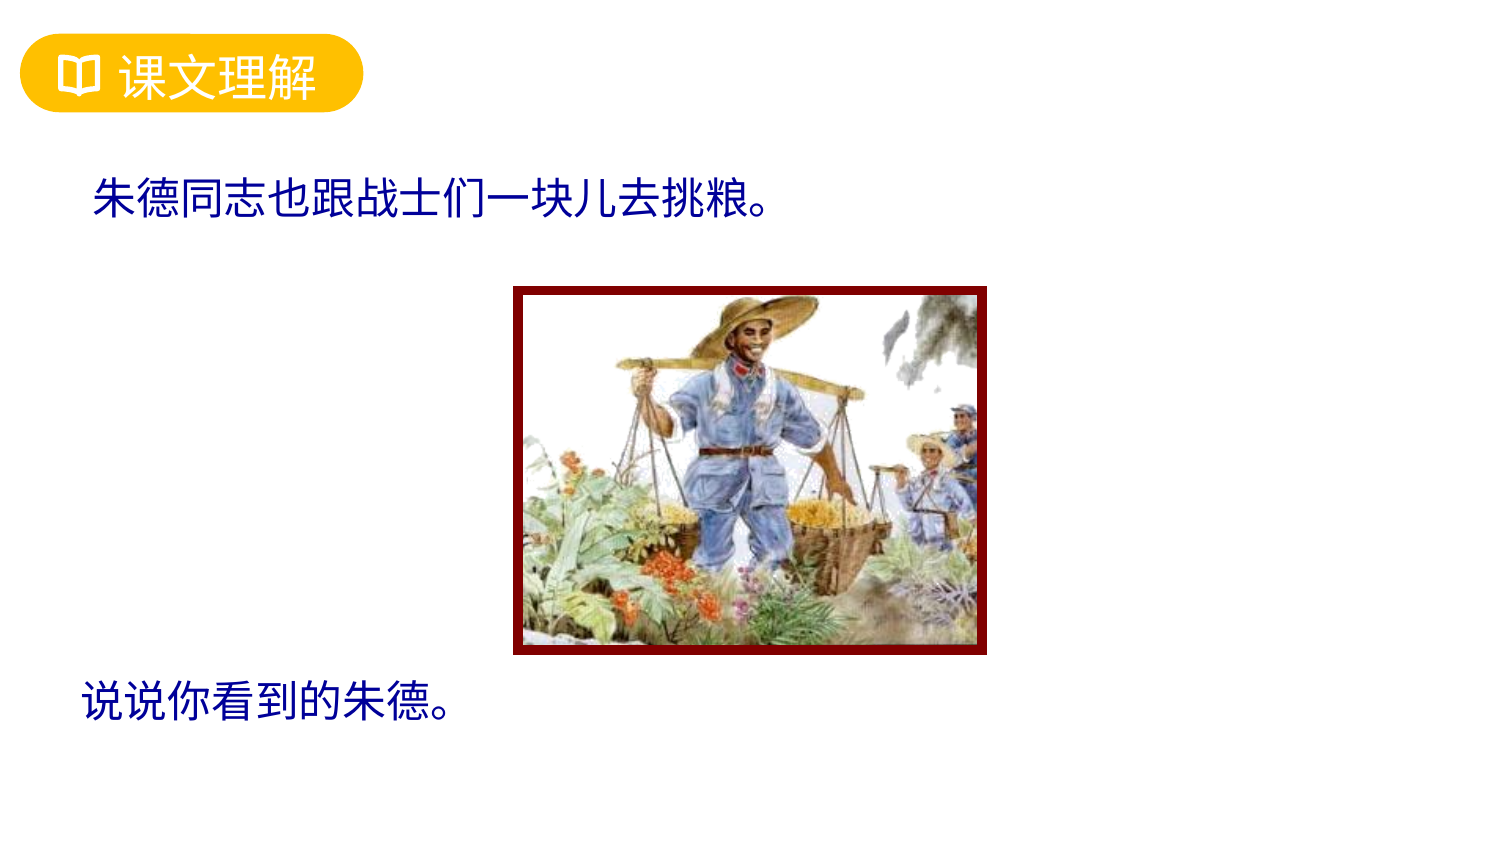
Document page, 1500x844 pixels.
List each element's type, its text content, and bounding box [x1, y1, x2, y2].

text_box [19, 33, 364, 115]
text_box 朱德同志也跟战士们一块儿去挑粮。 [81, 165, 1055, 229]
text_box 说说你看到的朱德。 [0, 668, 671, 732]
picture [522, 294, 978, 646]
